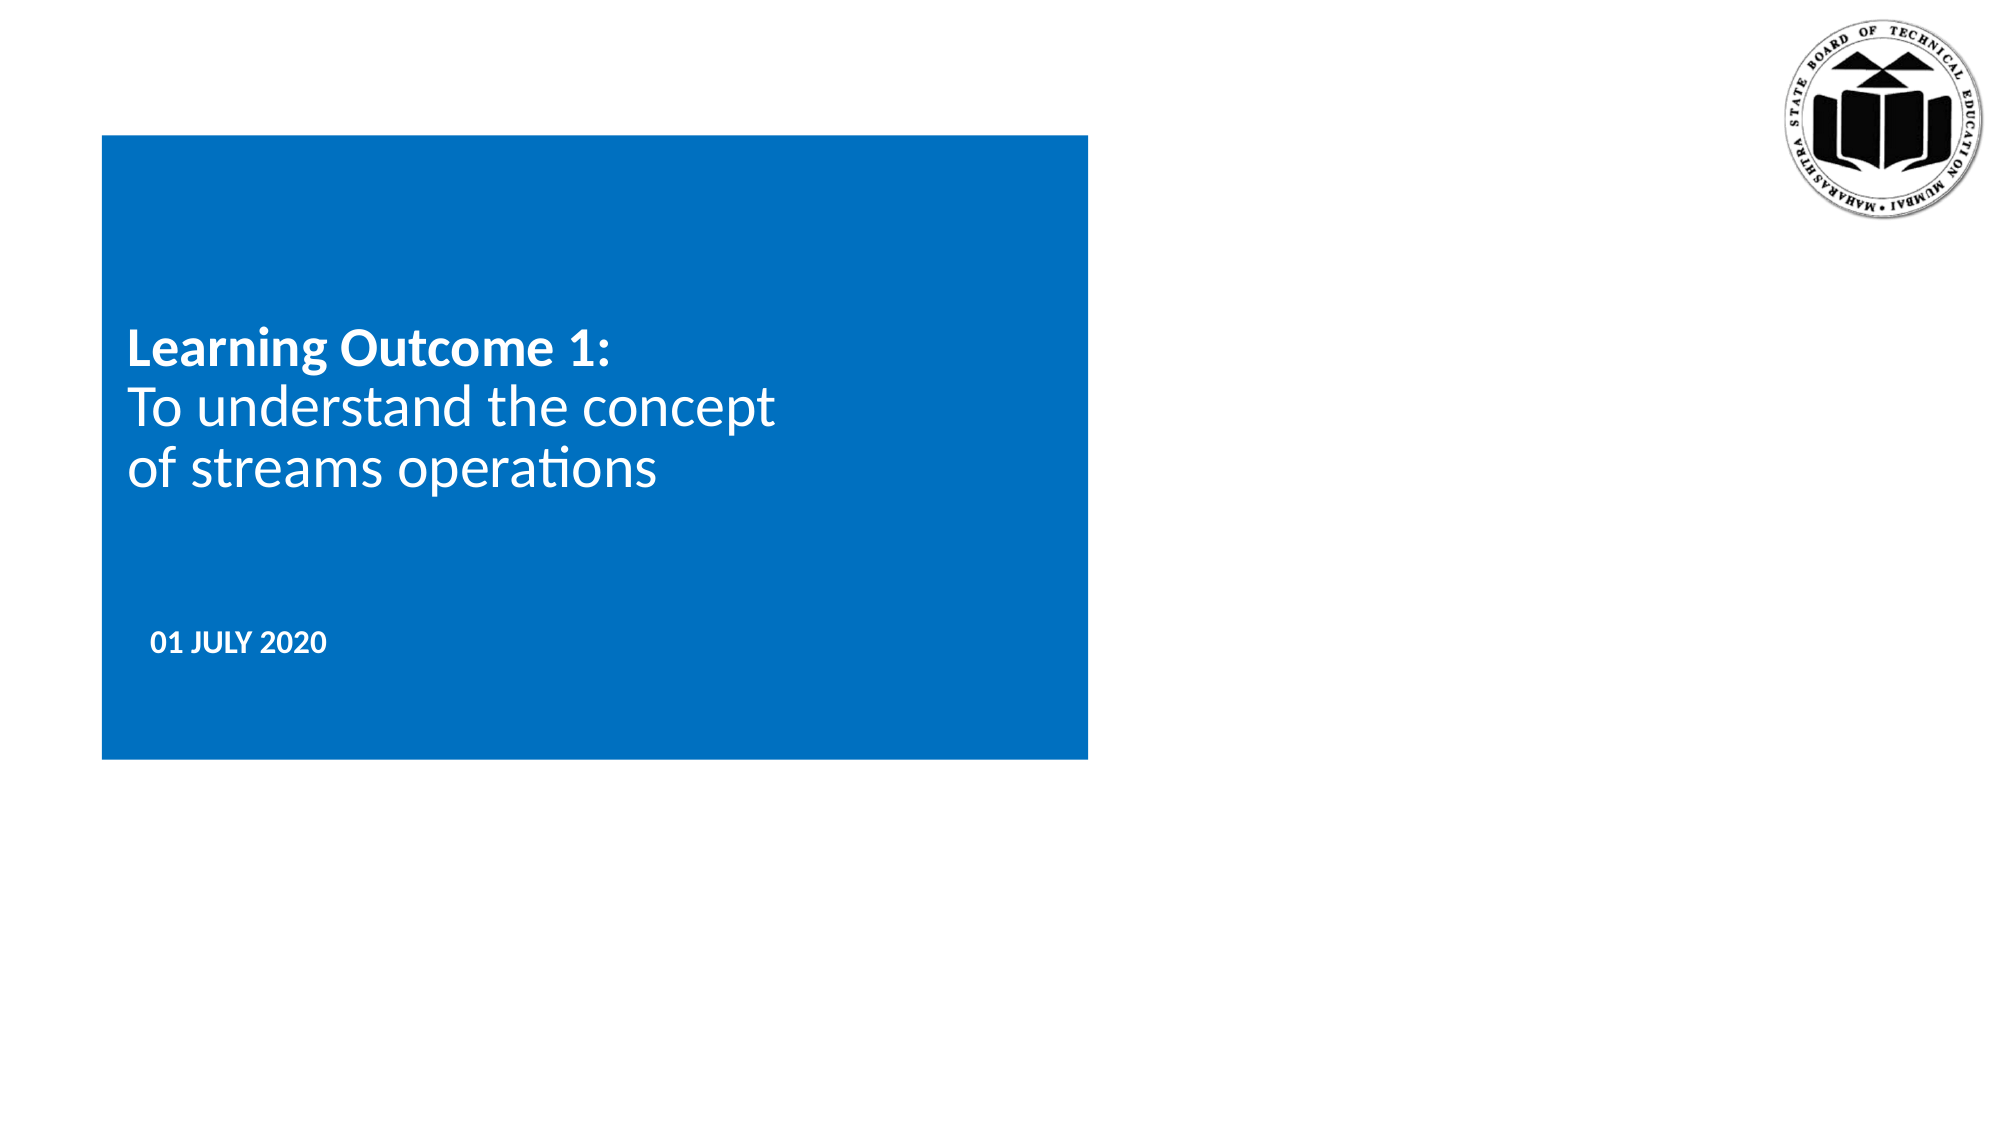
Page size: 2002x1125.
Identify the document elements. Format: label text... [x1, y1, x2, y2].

picture [1764, 0, 2001, 237]
title Learning Outcome 1: To understand the concept of streams operations [127, 320, 838, 482]
subtitle 01 JULY 2020 [150, 620, 1040, 846]
